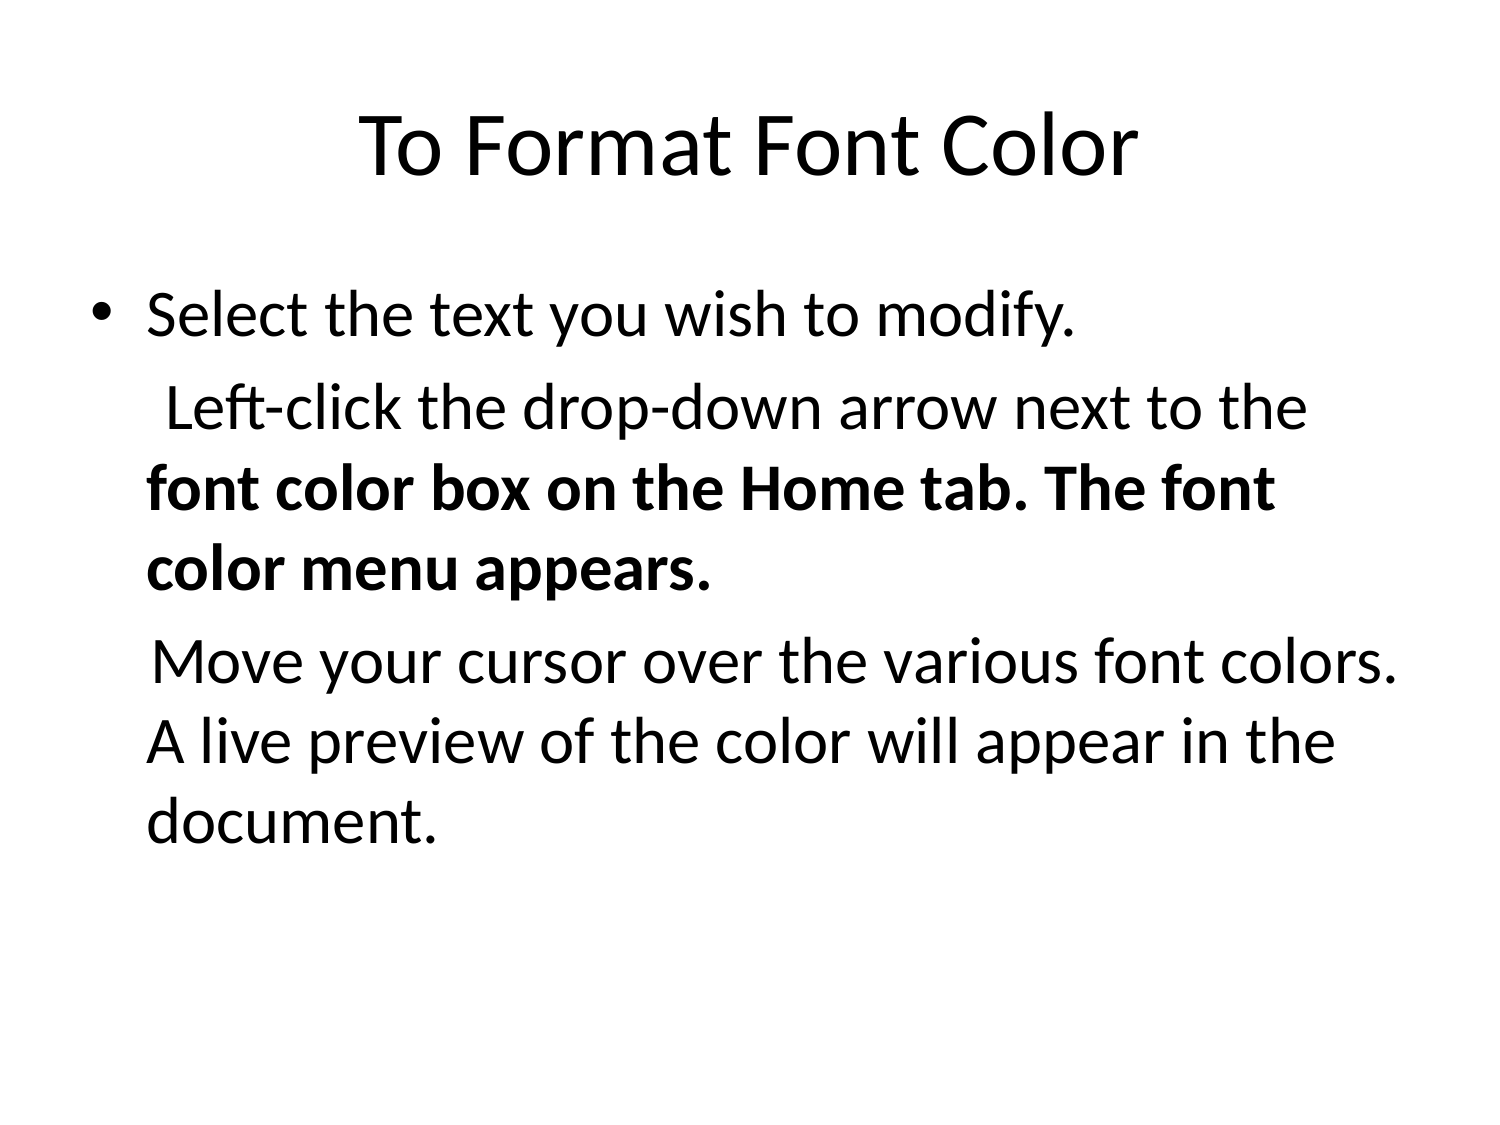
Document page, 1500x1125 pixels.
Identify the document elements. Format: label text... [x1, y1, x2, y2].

title To Format Font Color [75, 45, 1425, 233]
list Select the text you wish to modify. Left-click the drop-down arrow next to the font color box on the Home tab. The font color menu appears. Move your cursor over the various font colors. A live preview of the color will appear in the document. [75, 262, 1425, 1005]
